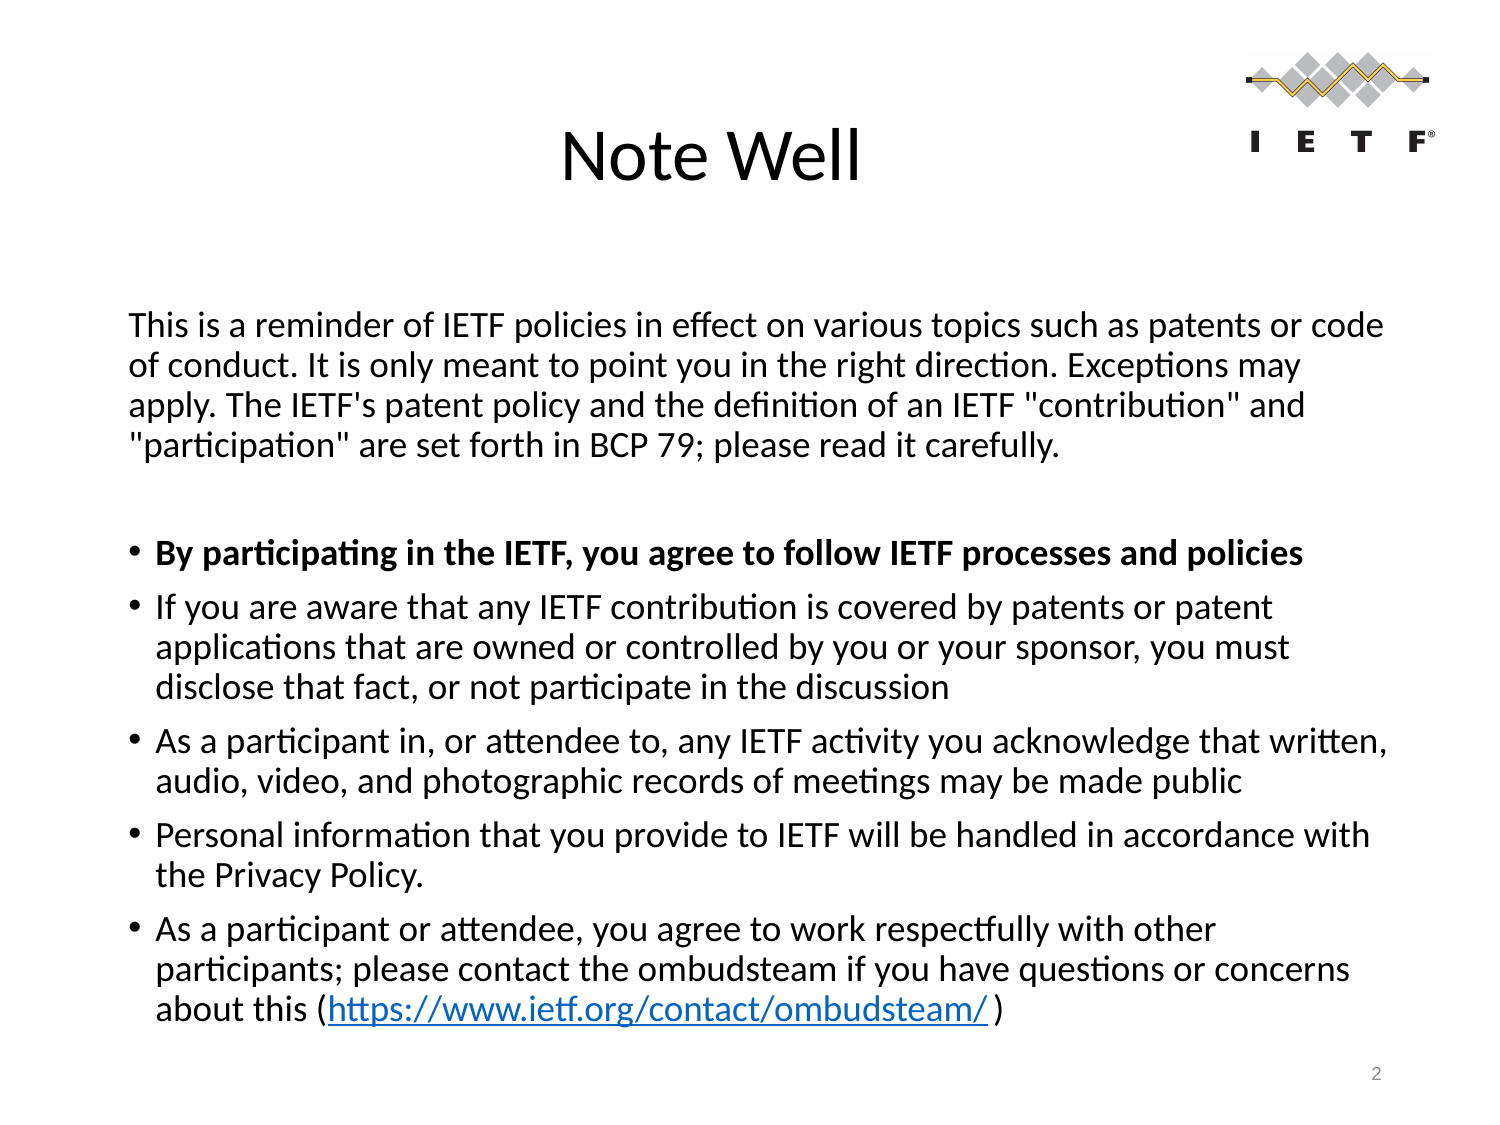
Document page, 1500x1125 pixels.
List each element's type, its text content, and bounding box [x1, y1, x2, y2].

list This is a reminder of IETF policies in effect on various topics such as patents or code of conduct. It is only meant to point you in the right direction. Exceptions may apply. The IETF's patent policy and the definition of an IETF "contribution" and "participation" are set forth in BCP 79; please read it carefully. By participating in the IETF, you agree to follow IETF processes and policies If you are aware that any IETF contribution is covered by patents or patent applications that are owned or controlled by you or your sponsor, you must disclose that fact, or not participate in the discussion As a participant in, or attendee to, any IETF activity you acknowledge that written, audio, video, and photographic records of meetings may be made public Personal information that you provide to IETF will be handled in accordance with the Privacy Policy. As a participant or attendee, you agree to work respectfully with other participants; please contact the ombudsteam if you have questions or concerns about this (https://www.ietf.org/contact/ombudsteam/) [113, 297, 1408, 1074]
slide_number 2 [1059, 1042, 1397, 1103]
title Note Well [125, 106, 1298, 206]
picture [1246, 52, 1435, 152]
